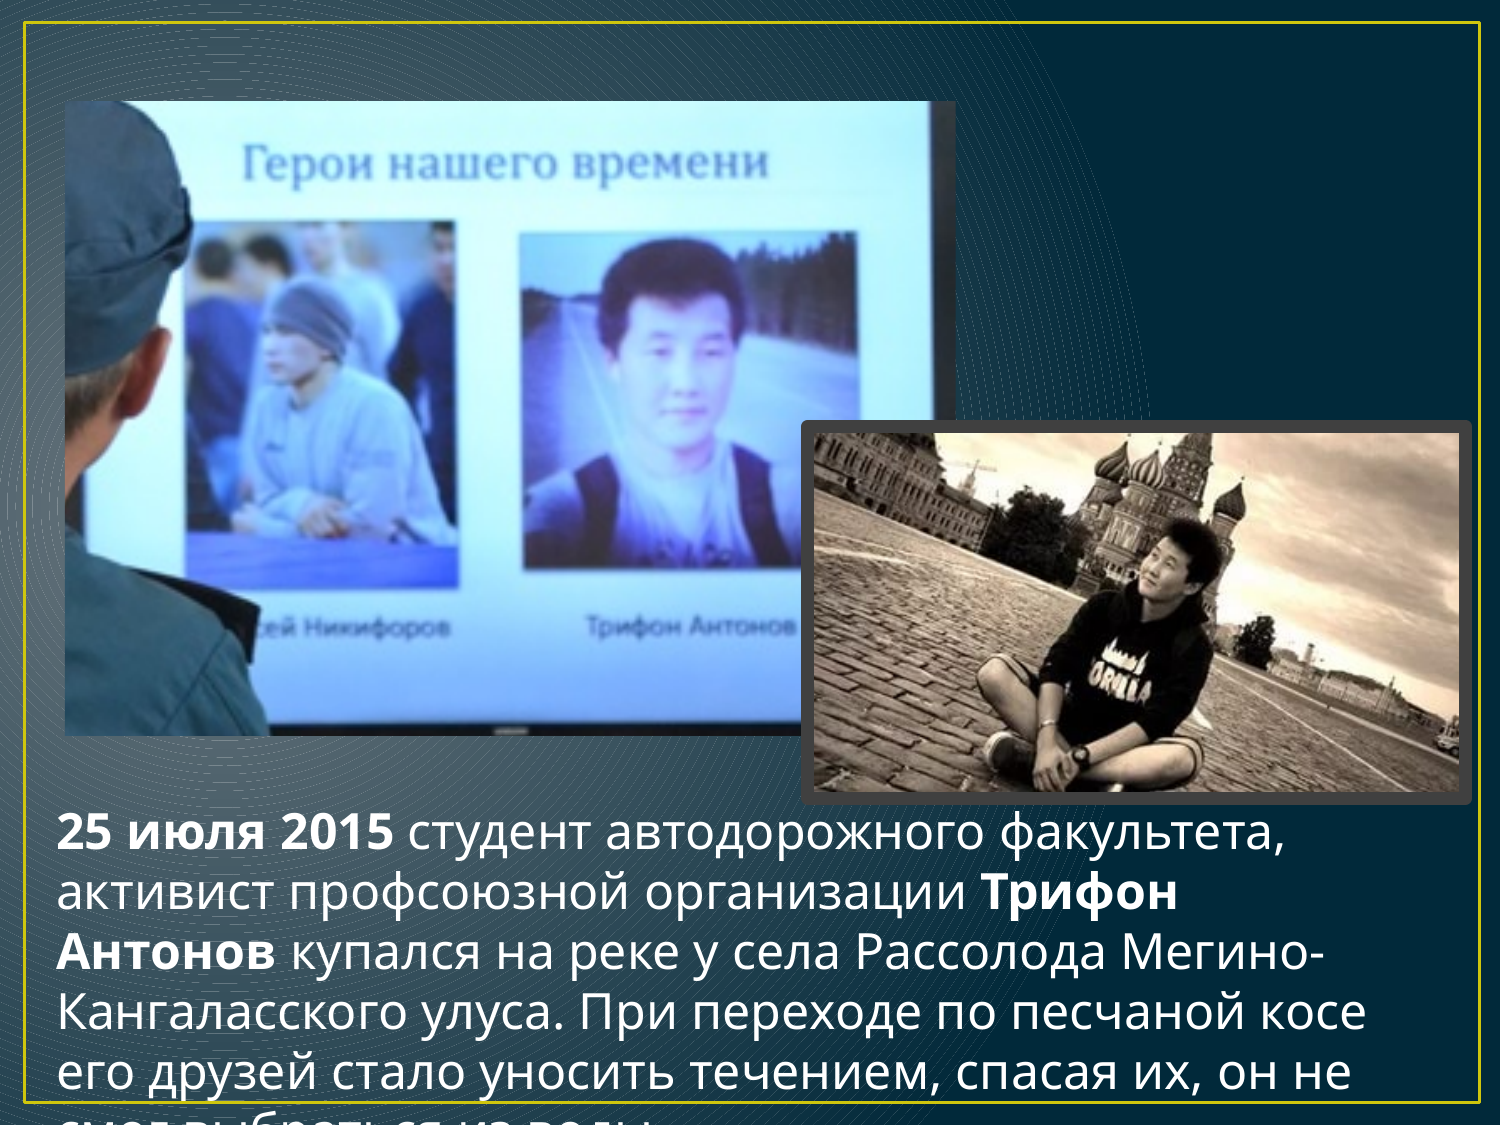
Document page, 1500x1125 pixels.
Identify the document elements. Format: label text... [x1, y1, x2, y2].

text_box 25 июля 2015 студент автодорожного факультета, активист профсоюзной организации Трифон Антонов купался на реке у села Рассолода Мегино-Кангаласского улуса. При переходе по песчаной косе его друзей стало уносить течением, спасая их, он не смог выбраться из воды. [41, 792, 1424, 1125]
picture [64, 100, 1460, 793]
